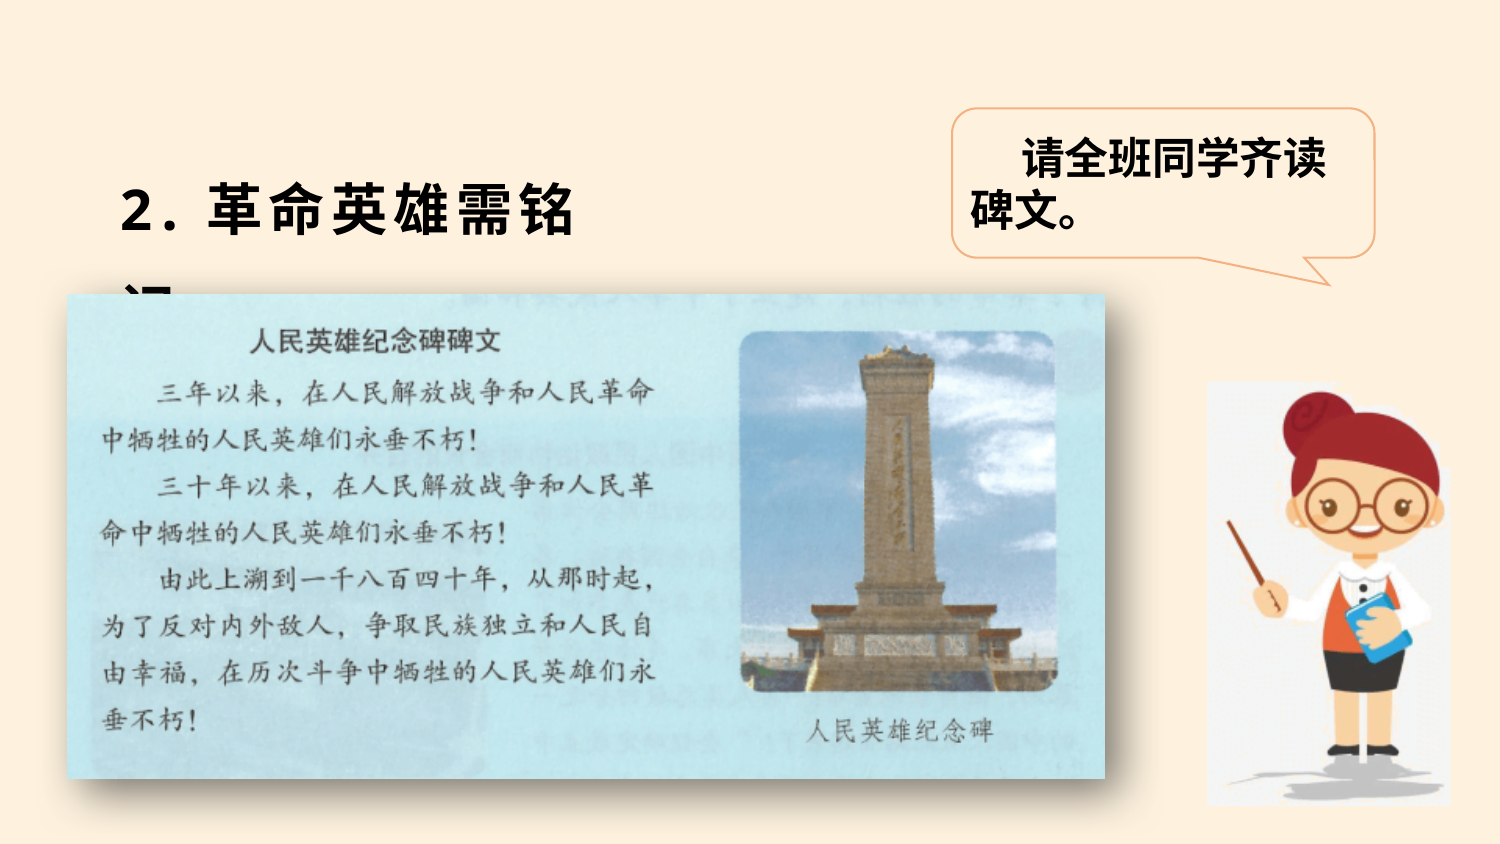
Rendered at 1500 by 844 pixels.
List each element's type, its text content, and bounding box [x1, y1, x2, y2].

text_box 2.革命英雄需铭记 [107, 134, 587, 277]
picture [0, 0, 1500, 844]
text_box 请全班同学齐读碑文。 [951, 107, 1376, 287]
